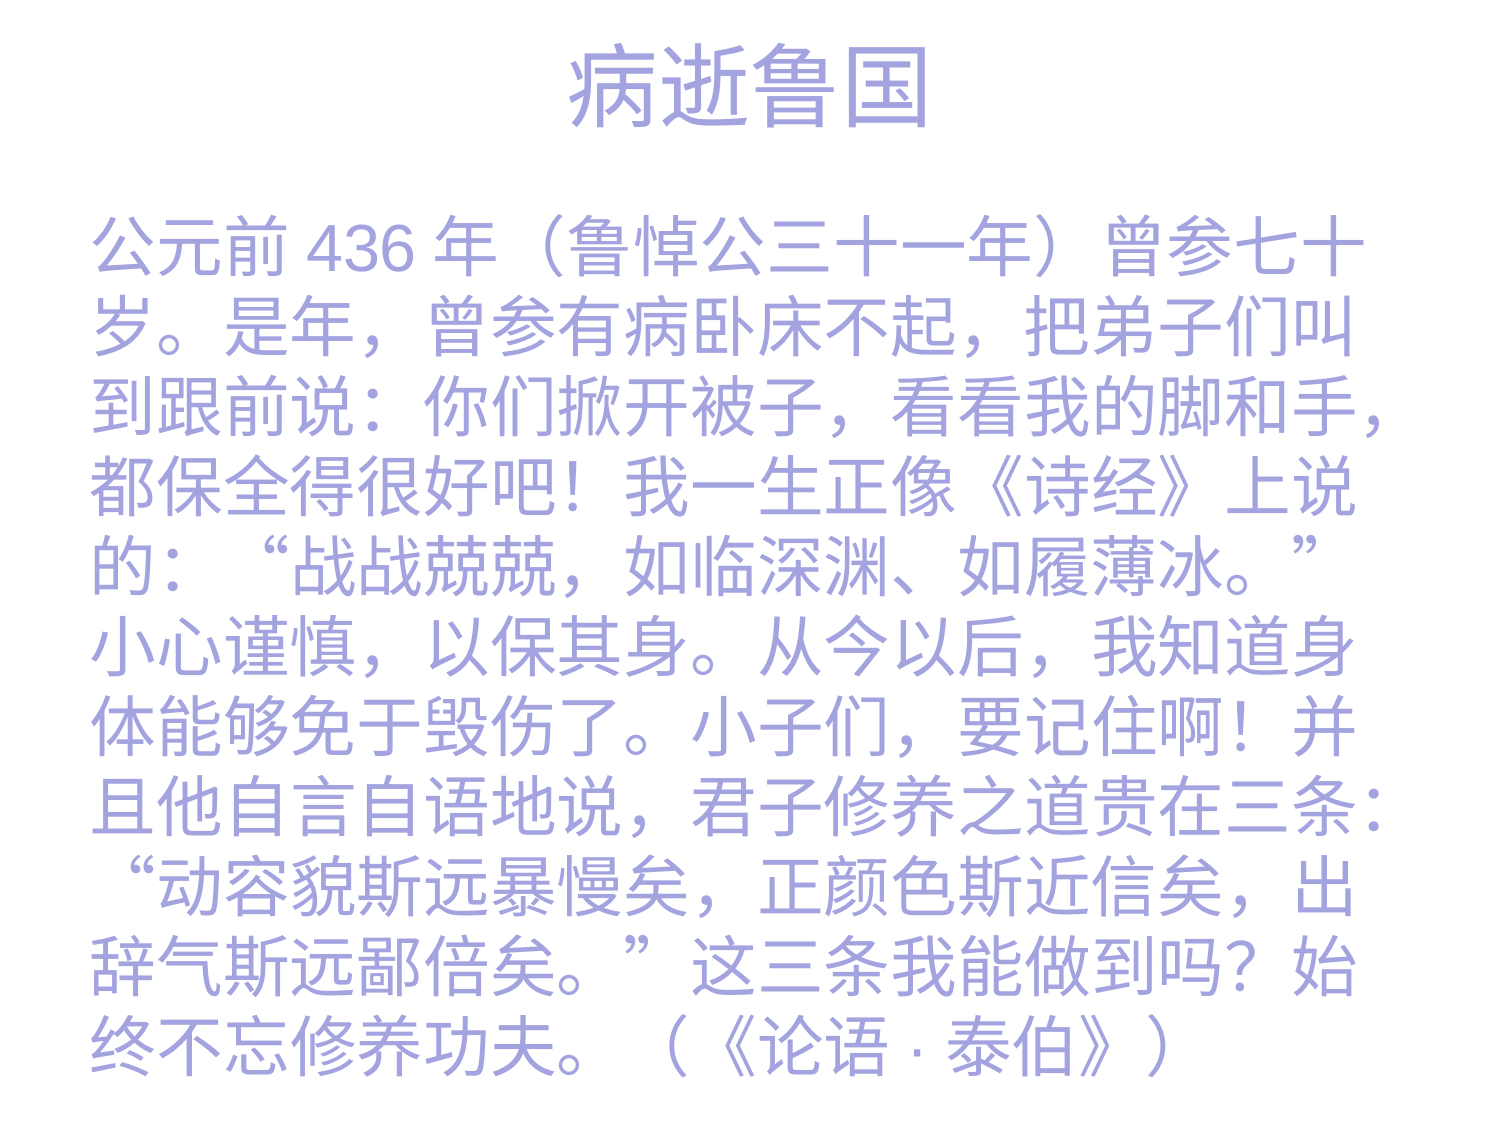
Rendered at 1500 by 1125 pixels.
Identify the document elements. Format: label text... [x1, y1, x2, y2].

list 公元前436年（鲁悼公三十一年）曾参七十岁。是年，曾参有病卧床不起，把弟子们叫到跟前说：你们掀开被子，看看我的脚和手，都保全得很好吧！我一生正像《诗经》上说的：“战战兢兢，如临深渊、如履薄冰。”小心谨慎，以保其身。从今以后，我知道身体能够免于毁伤了。小子们，要记住啊！并且他自言自语地说，君子修养之道贵在三条：“动容貌斯远暴慢矣，正颜色斯近信矣，出辞气斯远鄙倍矣。”这三条我能做到吗？始终不忘修养功夫。（《论语·泰伯》） 公元前435年（鲁悼公三十二年），曾参七十一岁。一天夜里，病危中的曾子，突然想起身下铺着一领华美的席子，是鲁大夫季孙氏送给他的。他认为，自己一生没做到大夫，不应铺大夫的席子，于是就招呼儿子们把席子换下来。没等换上的席子铺好，他就去世了，终年七十一岁 [74, 197, 1426, 1006]
title 病逝鲁国 [74, 44, 1426, 197]
